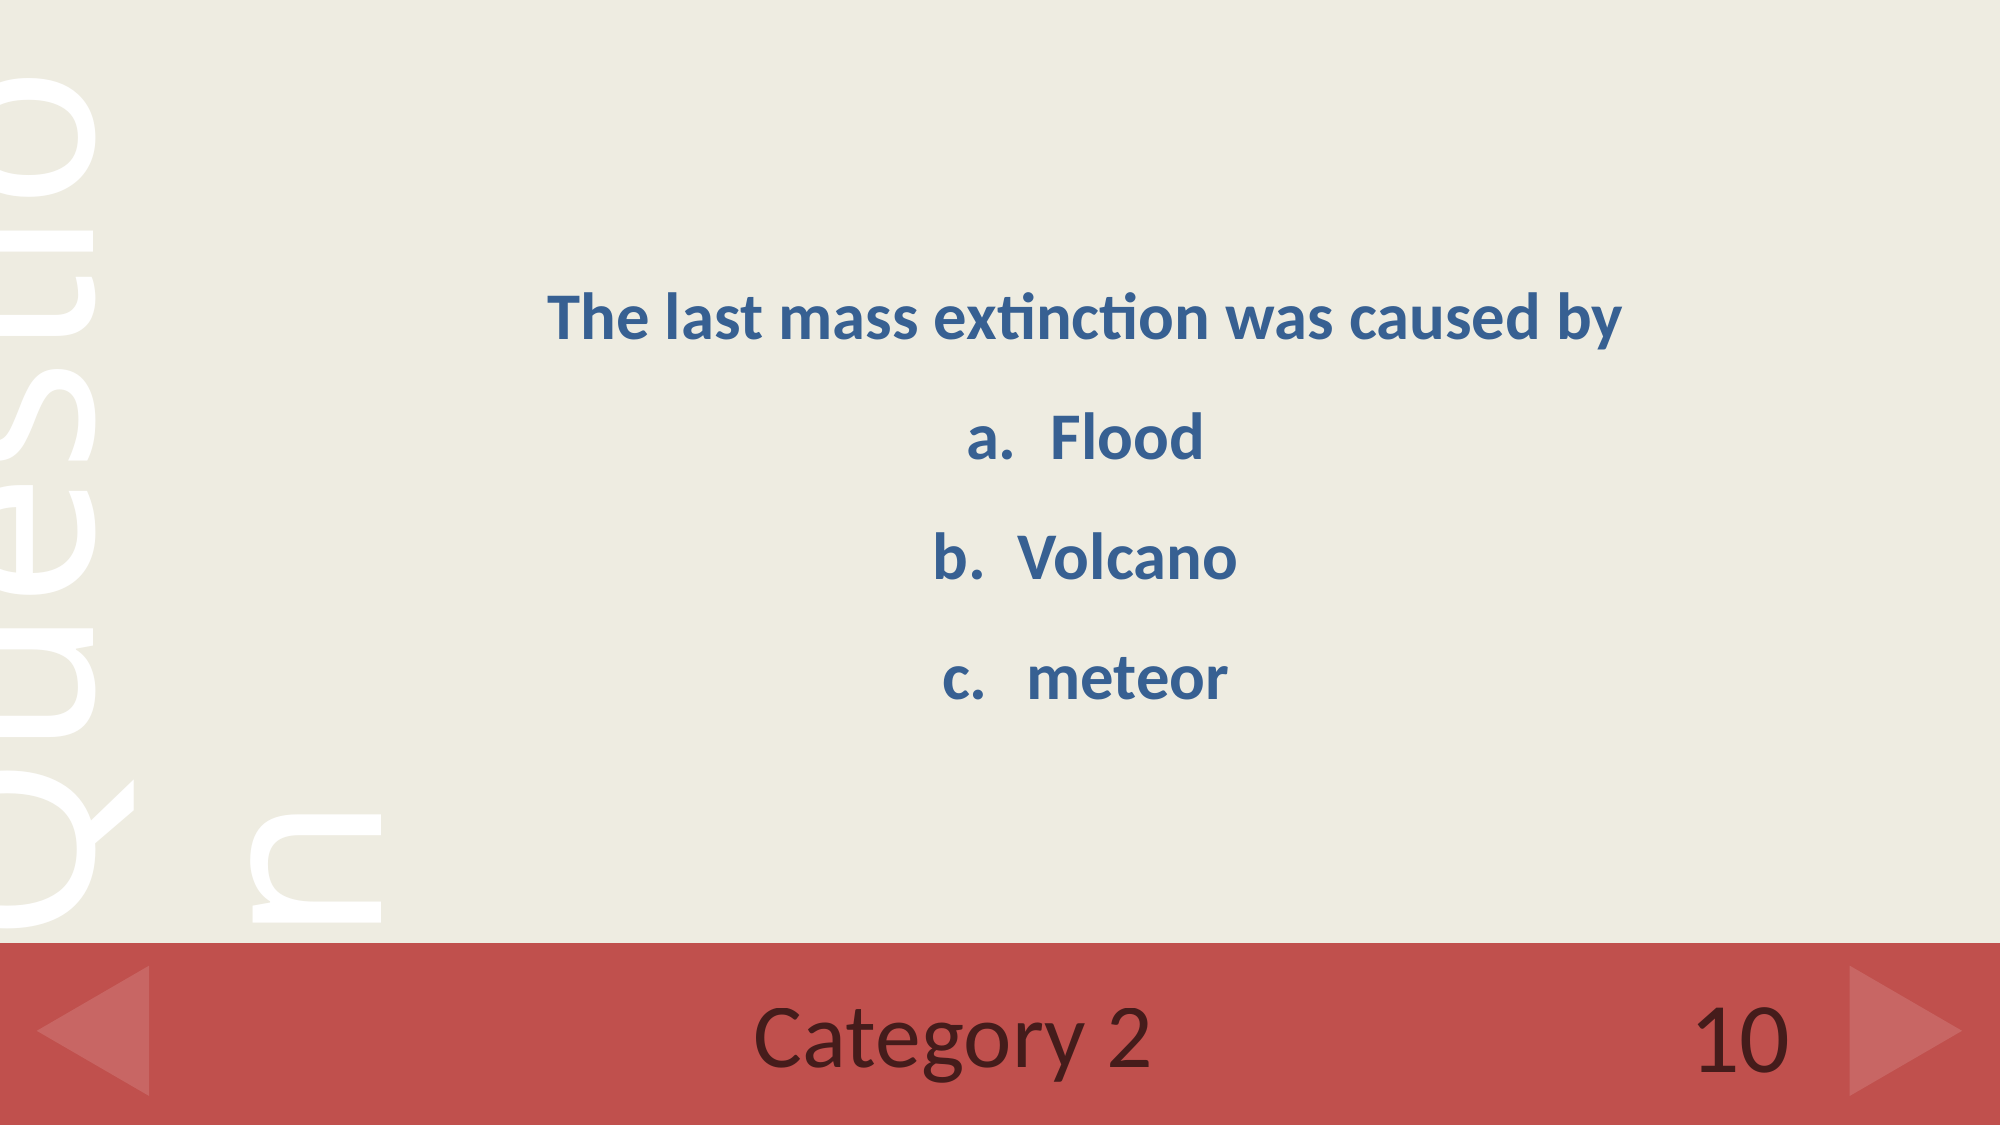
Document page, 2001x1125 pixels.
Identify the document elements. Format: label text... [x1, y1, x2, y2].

list The last mass extinction was caused by Flood Volcano meteor [302, 115, 1870, 831]
title Category 2 [53, 937, 1854, 1125]
